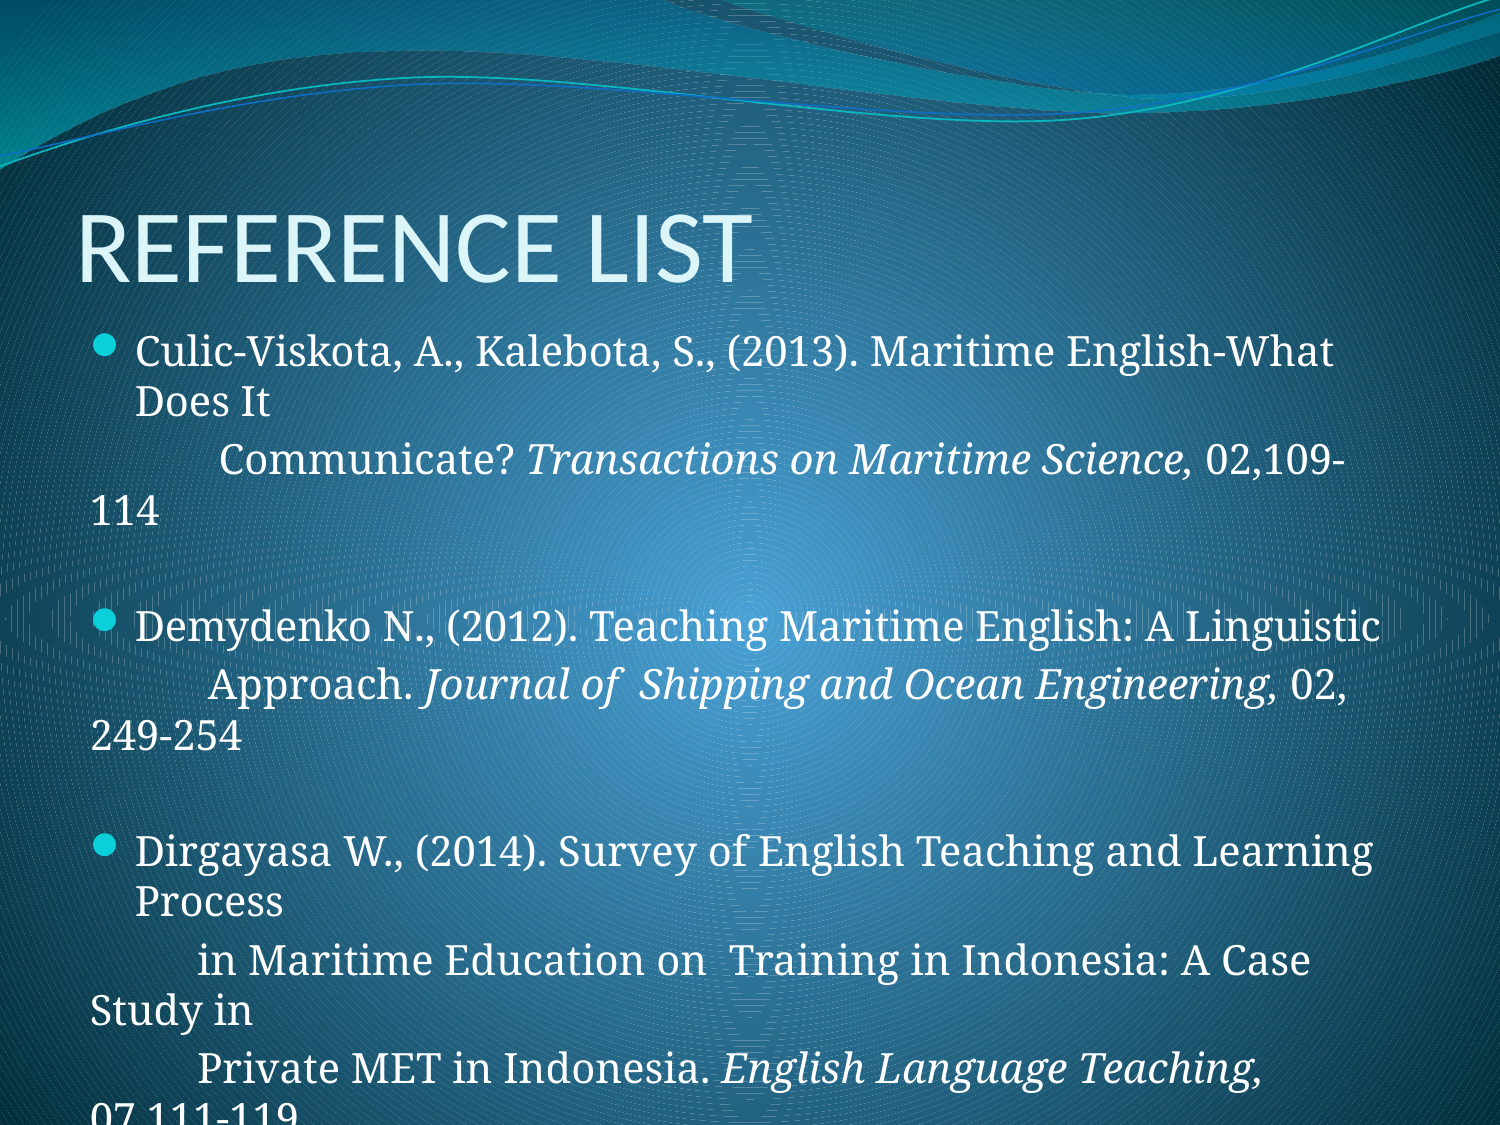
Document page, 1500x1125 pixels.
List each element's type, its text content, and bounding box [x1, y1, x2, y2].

list Culic-Viskota, A., Kalebota, S., (2013). Maritime English-What Does It Communicate? Transactions on Maritime Science, 02,109-114 Demydenko N., (2012). Teaching Maritime English: A Linguistic Approach. Journal of Shipping and Ocean Engineering, 02, 249-254 Dirgayasa W., (2014). Survey of English Teaching and Learning Process in Maritime Education on Training in Indonesia: A Case Study in Private MET in Indonesia. English Language Teaching, 07,111-119 [75, 317, 1425, 1038]
title REFERENCE LIST [75, 115, 1425, 303]
